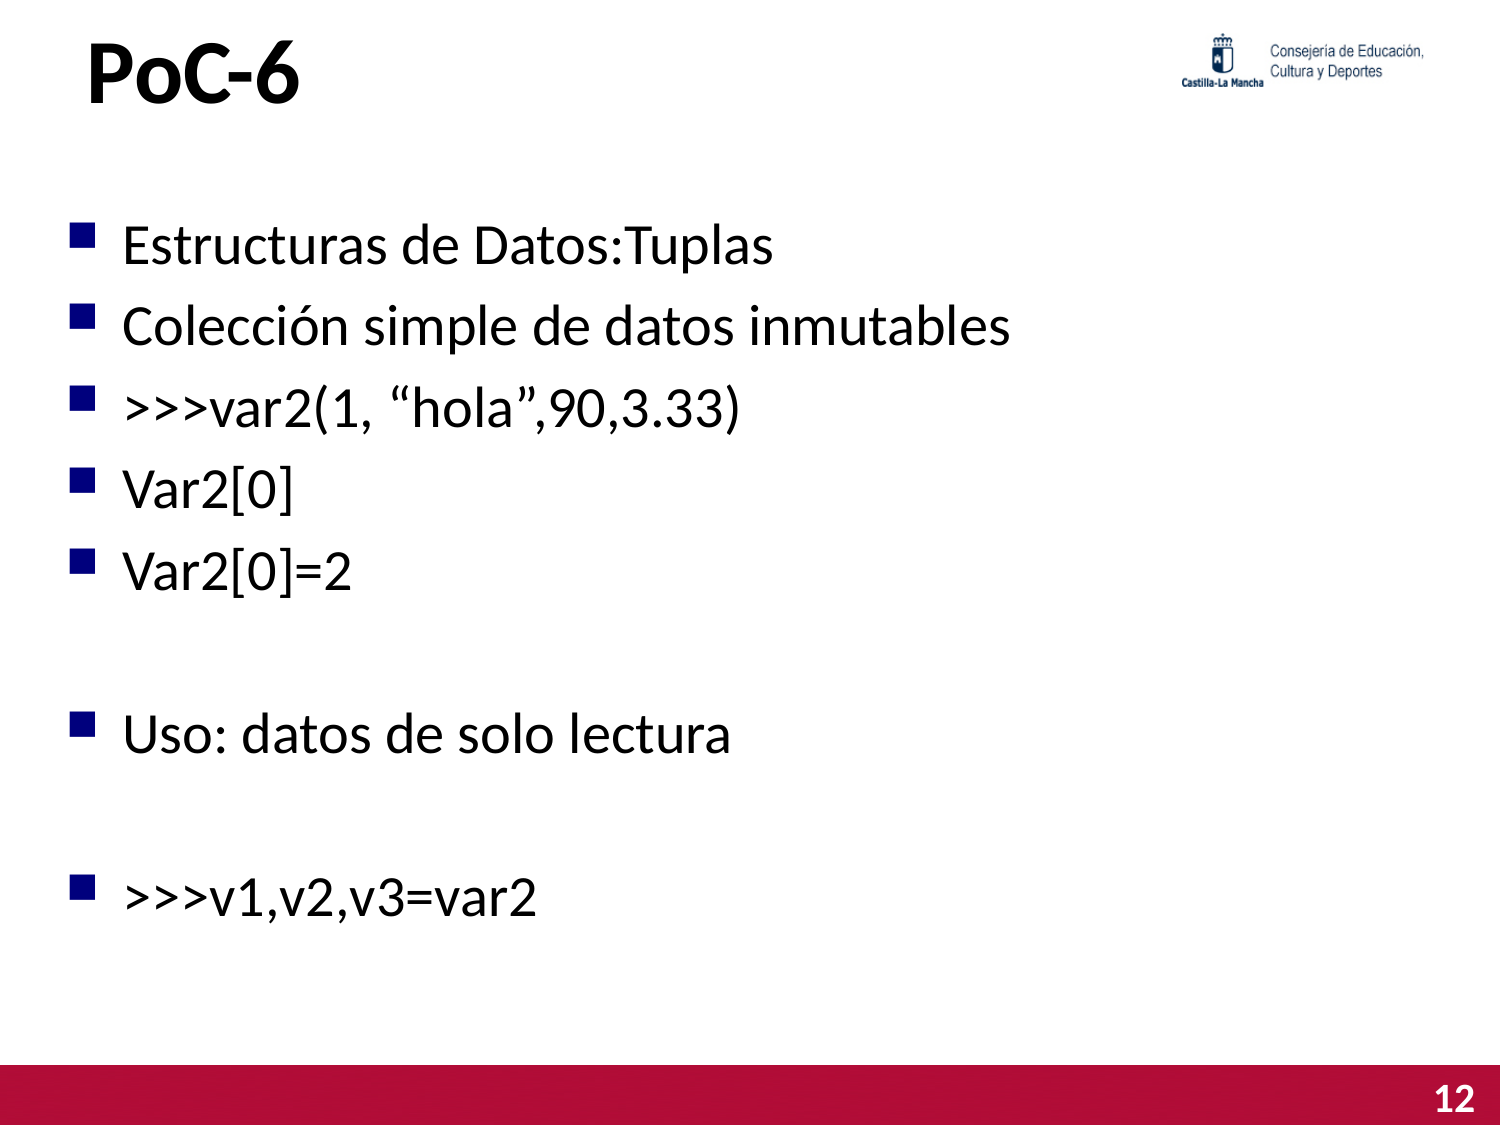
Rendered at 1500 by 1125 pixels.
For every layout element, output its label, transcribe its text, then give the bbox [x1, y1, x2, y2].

title PoC-6 [75, 6, 1425, 197]
picture [0, 1065, 1500, 1125]
list Estructuras de Datos:Tuplas Colección simple de datos inmutables >>>var2(1, “hola”,90,3.33) Var2[0] Var2[0]=2 Uso: datos de solo lectura >>>v1,v2,v3=var2 [51, 198, 1395, 1018]
